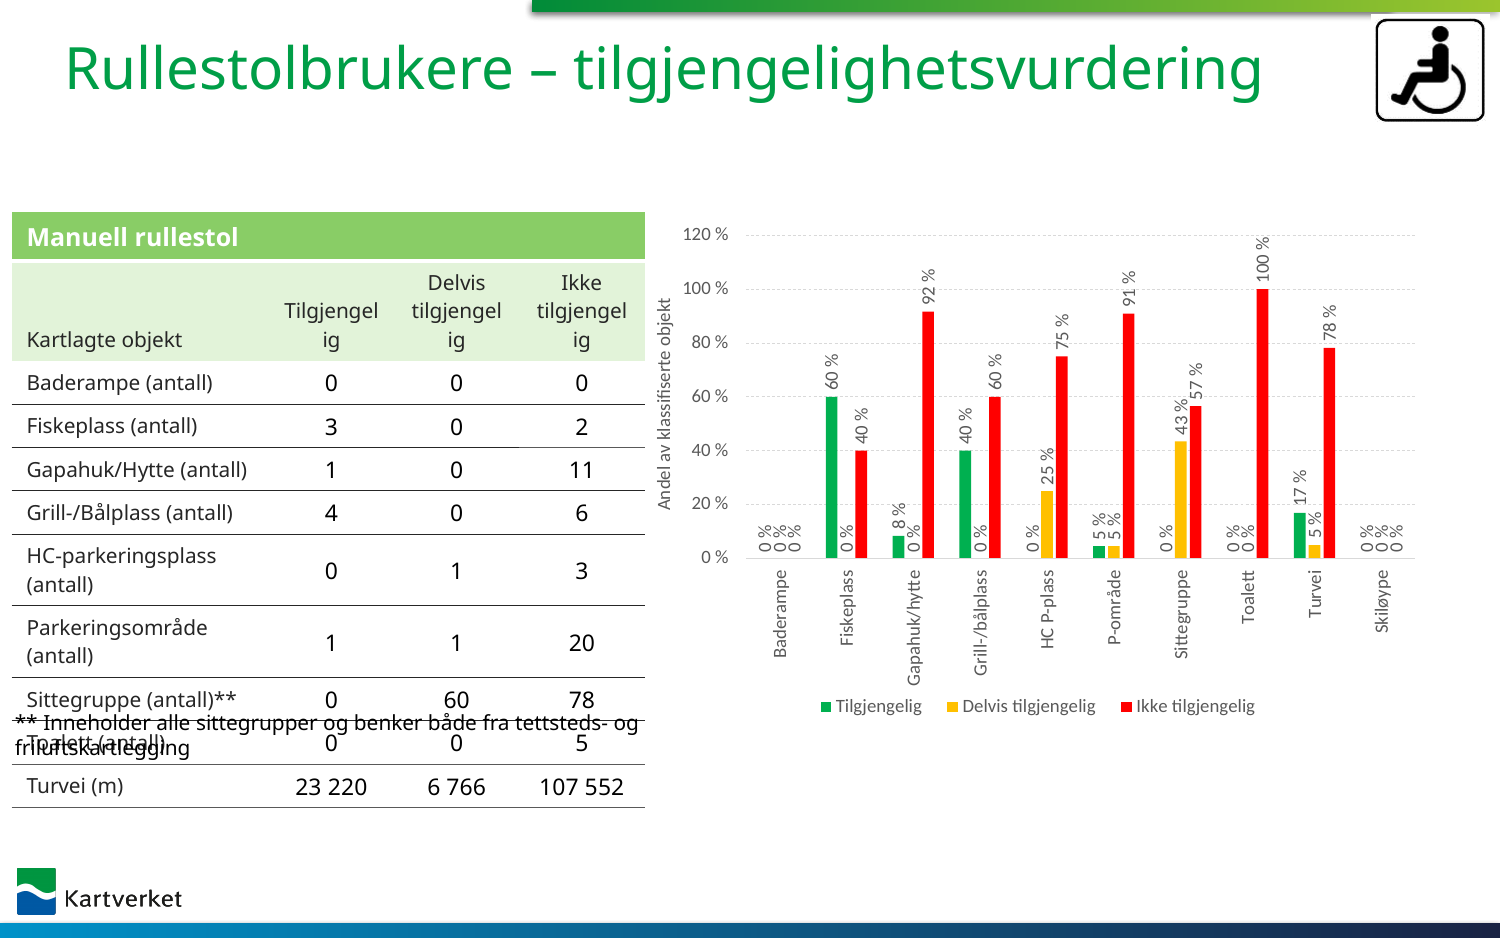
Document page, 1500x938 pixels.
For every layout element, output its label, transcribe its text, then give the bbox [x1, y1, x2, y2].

table_cell 1 [394, 535, 519, 605]
table_header Manuell rullestol [12, 212, 645, 259]
table_cell HC-parkeringsplass (antall) [12, 535, 269, 605]
table_cell 4 [269, 491, 394, 534]
table_cell Kartlagte objekt [12, 263, 269, 361]
table_cell 23 220 [269, 768, 394, 807]
table_cell Grill-/Bålplass (antall) [12, 491, 269, 534]
table_cell 1 [269, 606, 394, 677]
table_cell Sittegruppe (antall)** [12, 678, 269, 702]
text_box ** Inneholder alle sittegrupper og benker både fra tettsteds- og friluftskartlegging [0, 702, 745, 768]
table_cell Tilgjengelig [269, 263, 394, 361]
table_cell 20 [519, 606, 638, 677]
table_cell 0 [269, 361, 394, 404]
table_cell Fiskeplass (antall) [12, 405, 269, 447]
picture [643, 218, 1426, 728]
table_cell 3 [269, 405, 394, 447]
table_cell 0 [519, 361, 638, 404]
table_cell Turvei (m) [12, 768, 269, 807]
table_cell Delvis tilgjengelig [394, 263, 519, 361]
table_cell 6 [519, 491, 638, 534]
table_cell Baderampe (antall) [12, 361, 269, 404]
table_cell 78 [519, 678, 638, 702]
table_cell Ikke tilgjengelig [519, 263, 638, 361]
table_cell 6 766 [394, 768, 519, 807]
table_cell 0 [394, 405, 519, 447]
table_cell Parkeringsområde (antall) [12, 606, 269, 677]
table_cell 0 [394, 361, 519, 404]
table_cell 1 [394, 606, 519, 677]
table_cell 2 [519, 405, 638, 447]
table_cell 60 [394, 678, 519, 702]
picture [1371, 13, 1491, 127]
table_cell Gapahuk/Hytte (antall) [12, 448, 269, 490]
table_cell 1 [269, 448, 394, 490]
table_cell 0 [269, 678, 394, 702]
table_cell 11 [519, 448, 638, 490]
table_cell 0 [394, 491, 519, 534]
table_cell 3 [519, 535, 638, 605]
text_box Rullestolbrukere – tilgjengelighetsvurdering [49, 12, 1372, 109]
table_cell 0 [269, 535, 394, 605]
table_cell 0 [394, 448, 519, 490]
table_cell 107 552 [519, 768, 645, 807]
